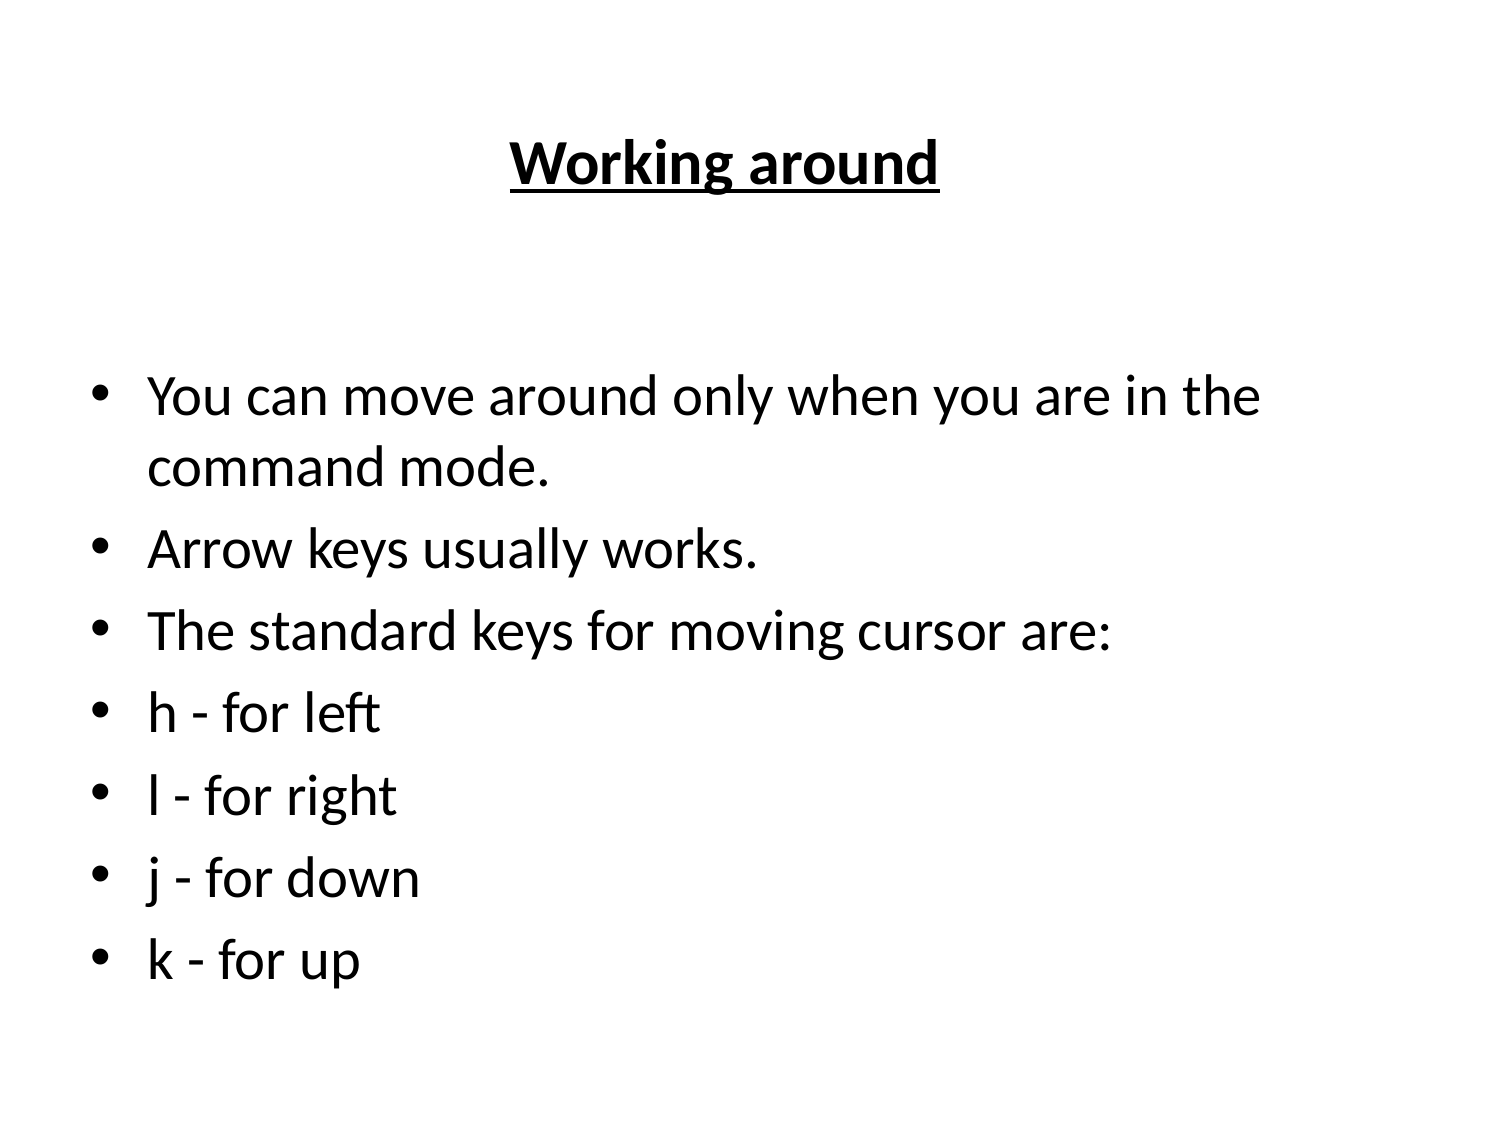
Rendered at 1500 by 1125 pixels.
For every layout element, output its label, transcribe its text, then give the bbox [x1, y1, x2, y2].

list You can move around only when you are in the command mode. Arrow keys usually works. The standard keys for moving cursor are: h - for left l - for right j - for down k - for up [75, 174, 1425, 1005]
title Working around [50, 112, 1400, 205]
